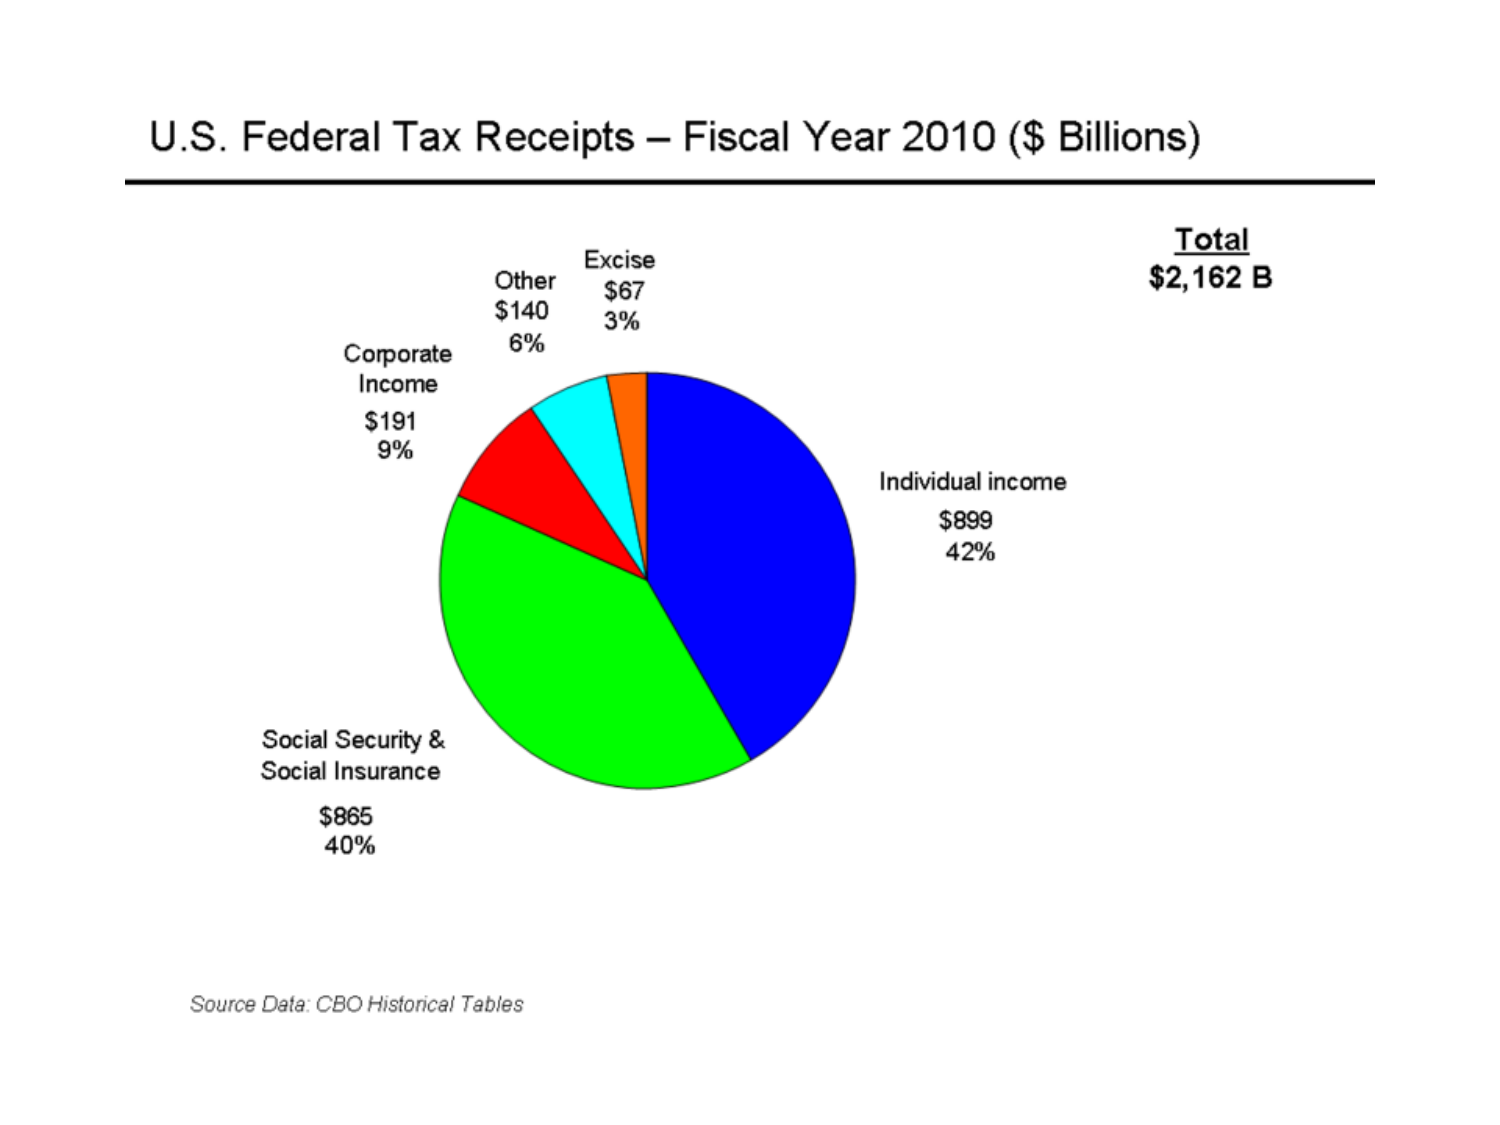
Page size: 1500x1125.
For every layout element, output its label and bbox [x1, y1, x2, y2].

picture [124, 99, 1376, 1038]
